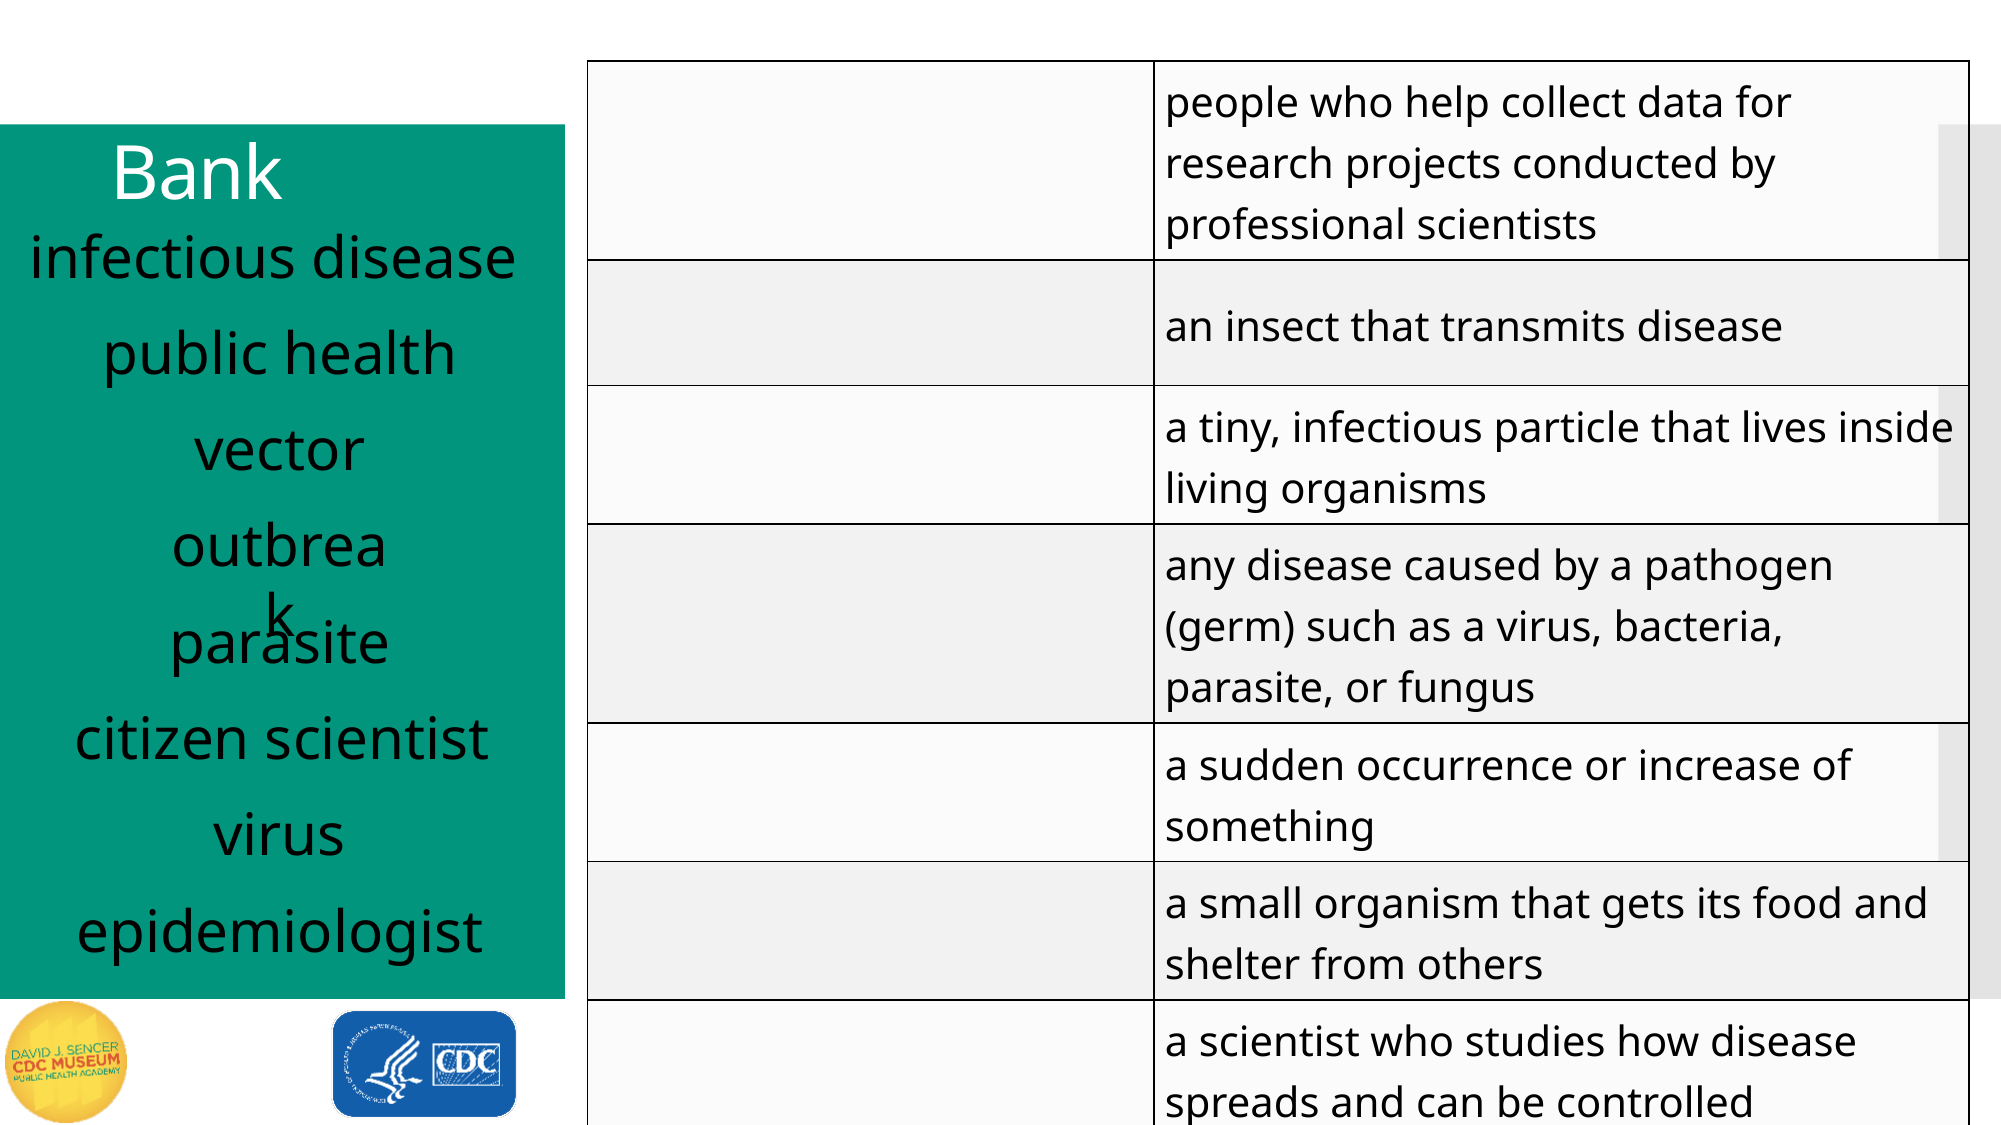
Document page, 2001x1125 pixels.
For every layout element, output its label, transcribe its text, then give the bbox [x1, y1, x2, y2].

table_cell a sudden occurrence or increase of something [1155, 724, 1968, 861]
text_box parasite [38, 597, 522, 683]
text_box virus [13, 790, 547, 875]
table_header people who help collect data for research projects conducted by professional scientists [1155, 62, 1968, 259]
text_box vector [103, 405, 457, 490]
table_cell an insect that transmits disease [1155, 261, 1968, 385]
text_box Word Bank [95, 130, 469, 212]
table_cell [588, 862, 1153, 999]
table_cell [588, 724, 1153, 861]
table_cell [588, 1001, 1153, 1125]
picture [321, 1003, 530, 1125]
table_cell any disease caused by a pathogen (germ) such as a virus, bacteria, parasite, or fungus [1155, 525, 1968, 722]
table_cell a tiny, infectious particle that lives inside living organisms [1155, 386, 1968, 523]
table_cell [588, 261, 1153, 385]
text_box outbreak [152, 501, 408, 597]
table_cell [588, 386, 1153, 523]
text_box epidemiologist [17, 886, 542, 972]
text_box infectious disease [0, 212, 547, 298]
table_cell a small organism that gets its food and shelter from others [1155, 862, 1968, 999]
table_cell [588, 525, 1153, 722]
text_box citizen scientist [17, 693, 547, 779]
picture [4, 1001, 127, 1123]
text_box public health [17, 308, 542, 394]
table_cell a scientist who studies how disease spreads and can be controlled [1155, 1001, 1968, 1125]
table_header [588, 62, 1153, 259]
